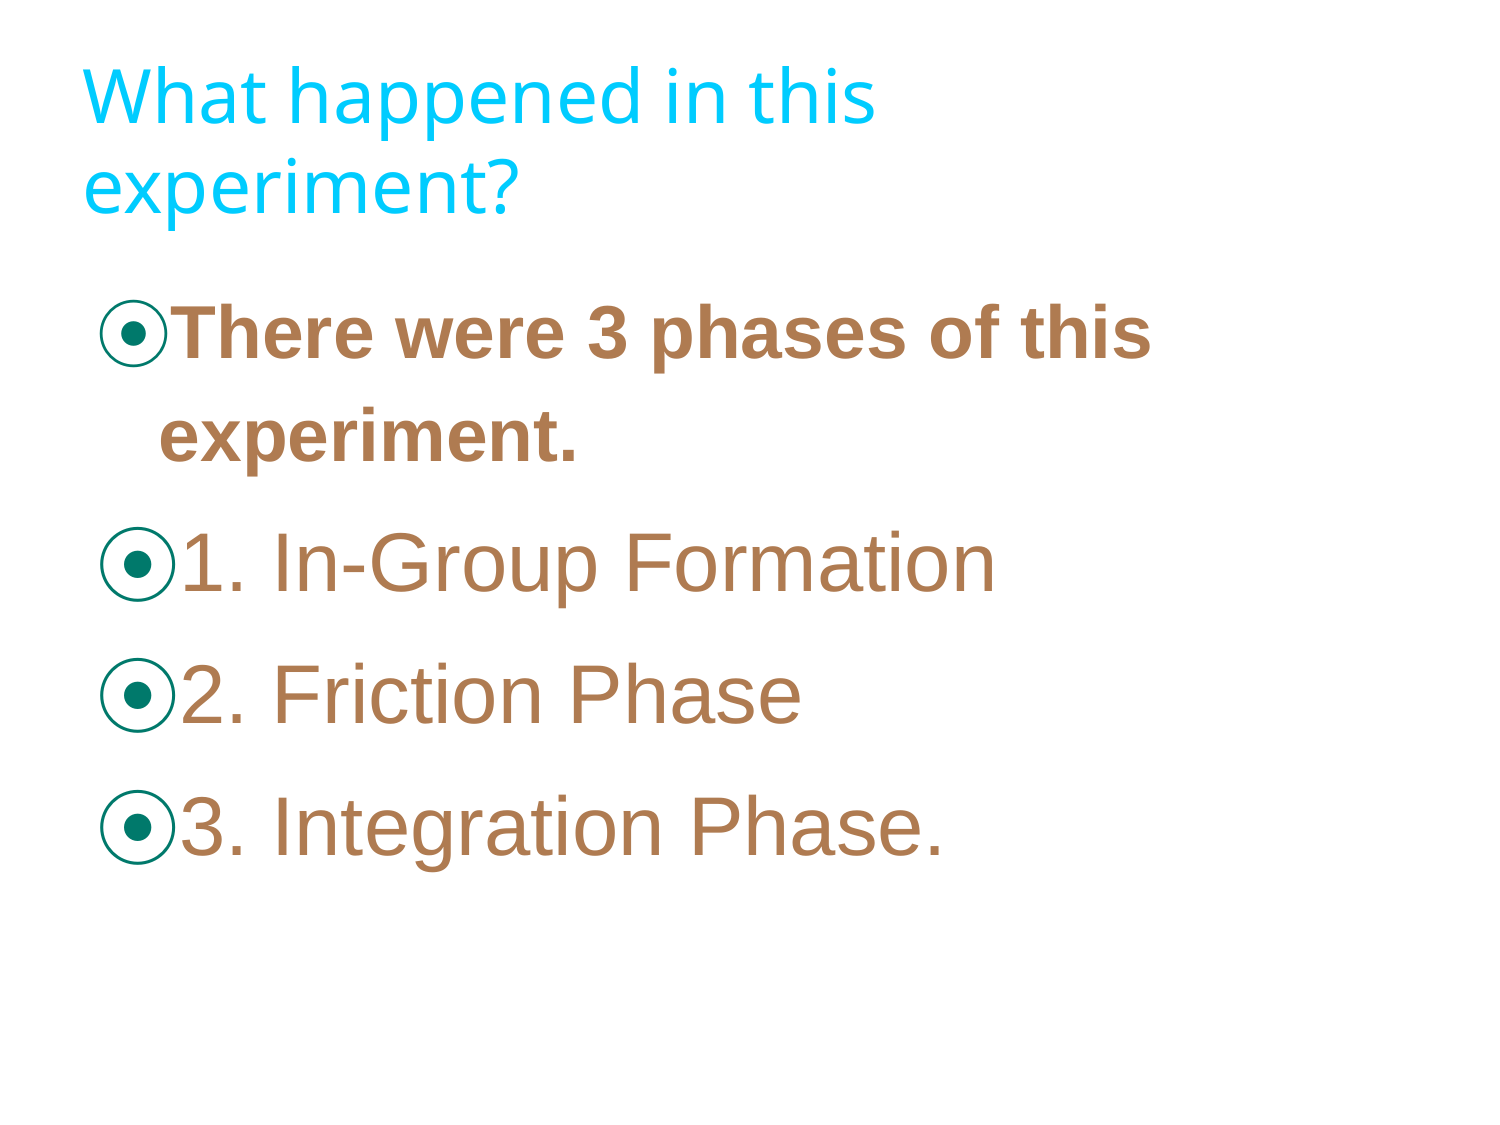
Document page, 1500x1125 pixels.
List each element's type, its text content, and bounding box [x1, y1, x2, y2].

title What happened in this experiment? [75, 45, 1300, 233]
list There were 3 phases of this experiment. 1. In-Group Formation 2. Friction Phase 3. Integration Phase. [75, 262, 1300, 1005]
